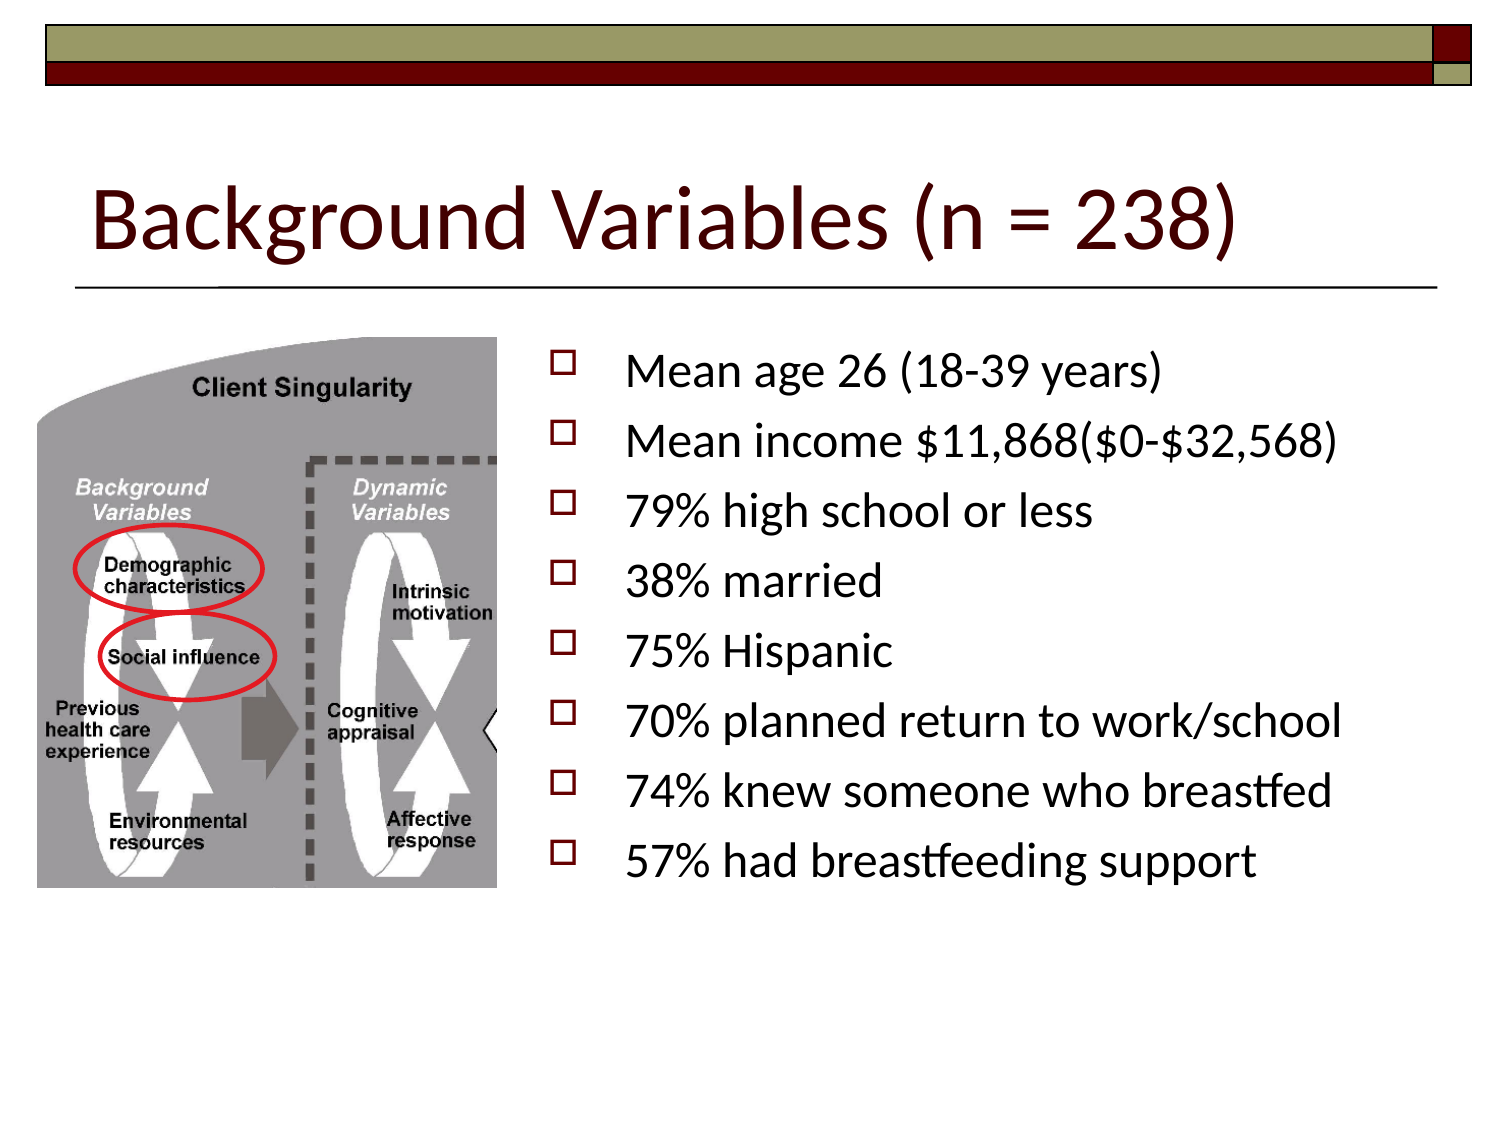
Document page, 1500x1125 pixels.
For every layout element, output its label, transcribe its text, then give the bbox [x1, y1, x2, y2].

picture [37, 337, 497, 888]
list Mean age 26 (18-39 years) Mean income $11,868($0-$32,568) 79% high school or less 38% married 75% Hispanic 70% planned return to work/school 74% knew someone who breastfed 57% had breastfeeding support [532, 329, 1500, 1056]
title Background Variables (n = 238) [74, 87, 1426, 276]
